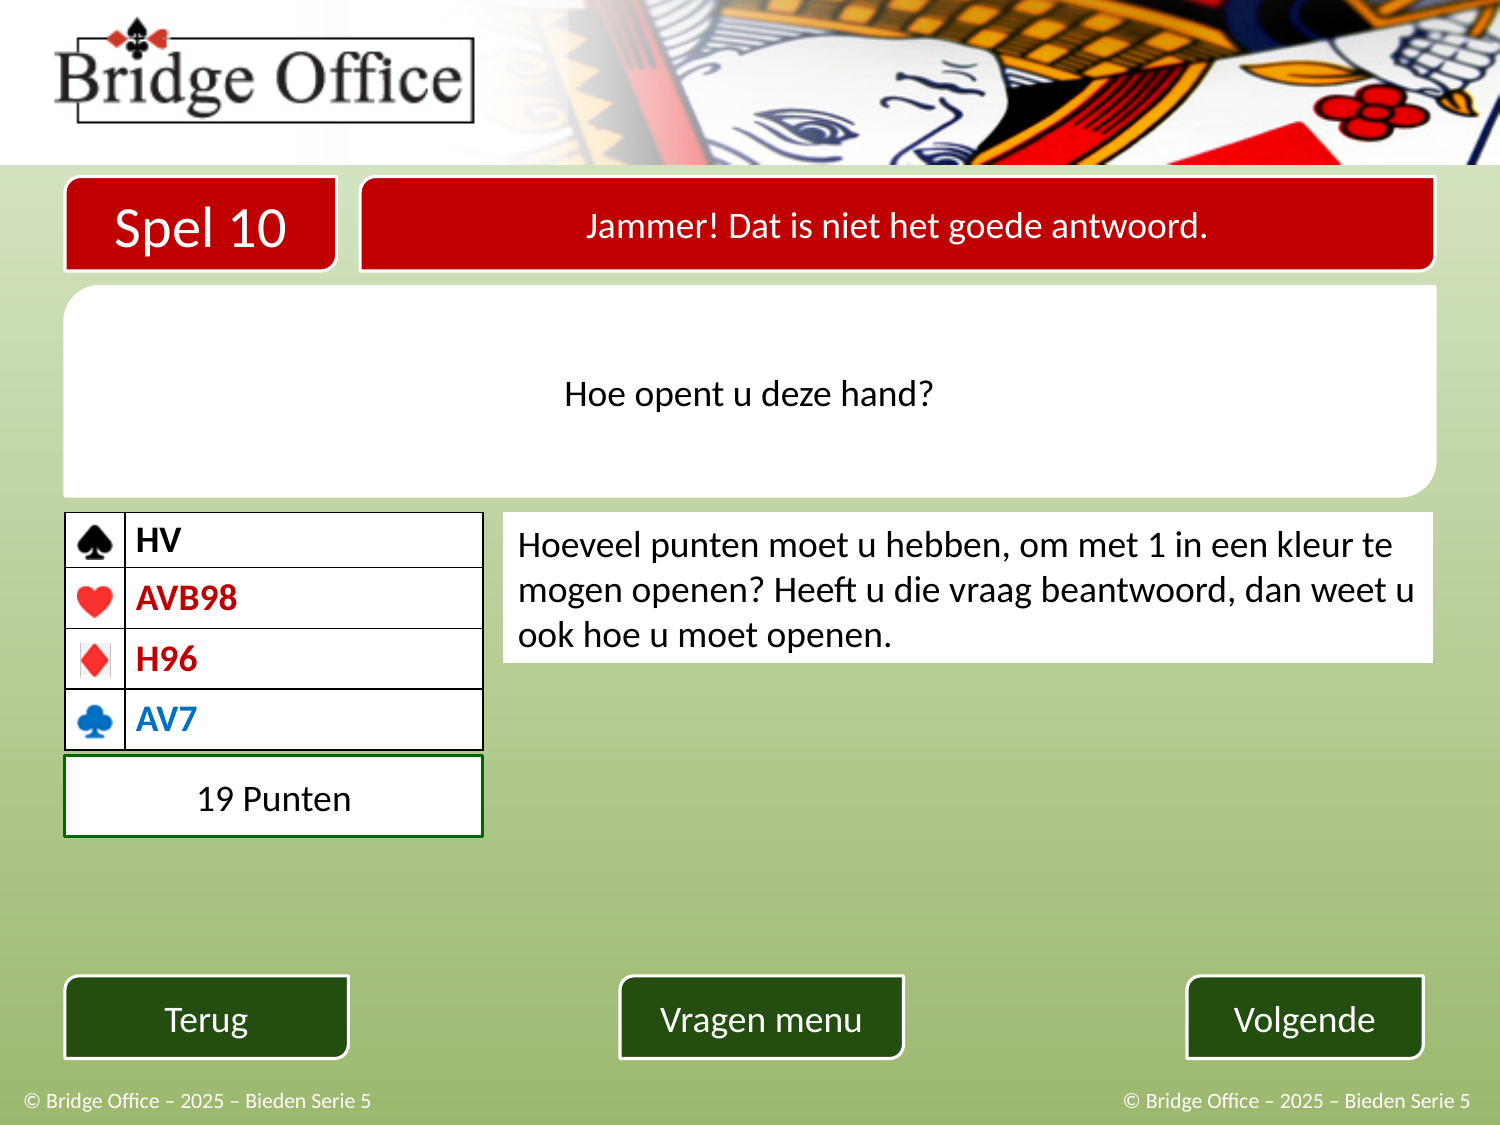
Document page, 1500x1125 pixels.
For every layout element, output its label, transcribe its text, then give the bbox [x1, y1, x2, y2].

picture [77, 703, 113, 740]
text_box Jammer! Dat is niet het goede antwoord. [358, 179, 1437, 273]
text_box 19 Punten [63, 754, 484, 838]
picture [0, 0, 1500, 166]
table_cell [66, 568, 124, 628]
text_box Terug [63, 974, 350, 1061]
table_header HV [126, 513, 482, 567]
table_header [66, 513, 124, 567]
picture [77, 524, 113, 561]
text_box Spel 10 [63, 179, 339, 273]
table_cell [66, 690, 124, 749]
text_box © Bridge Office – 2025 – Bieden Serie 5 [1107, 1079, 1500, 1121]
picture [77, 585, 113, 618]
text_box Hoe opent u deze hand? [63, 284, 1437, 498]
picture [77, 643, 113, 679]
text_box Hoeveel punten moet u hebben, om met 1 in een kleur te mogen openen? Heeft u die vraag beantwoord, dan weet u ook hoe u moet openen. [503, 512, 1433, 663]
table_cell AV7 [126, 690, 482, 749]
table_cell AVB98 [126, 568, 482, 628]
text_box Vragen menu [618, 974, 906, 1061]
text_box © Bridge Office – 2025 – Bieden Serie 5 [8, 1079, 393, 1121]
table_cell [66, 629, 124, 688]
table_cell H96 [126, 629, 482, 688]
text_box Volgende [1185, 974, 1425, 1061]
